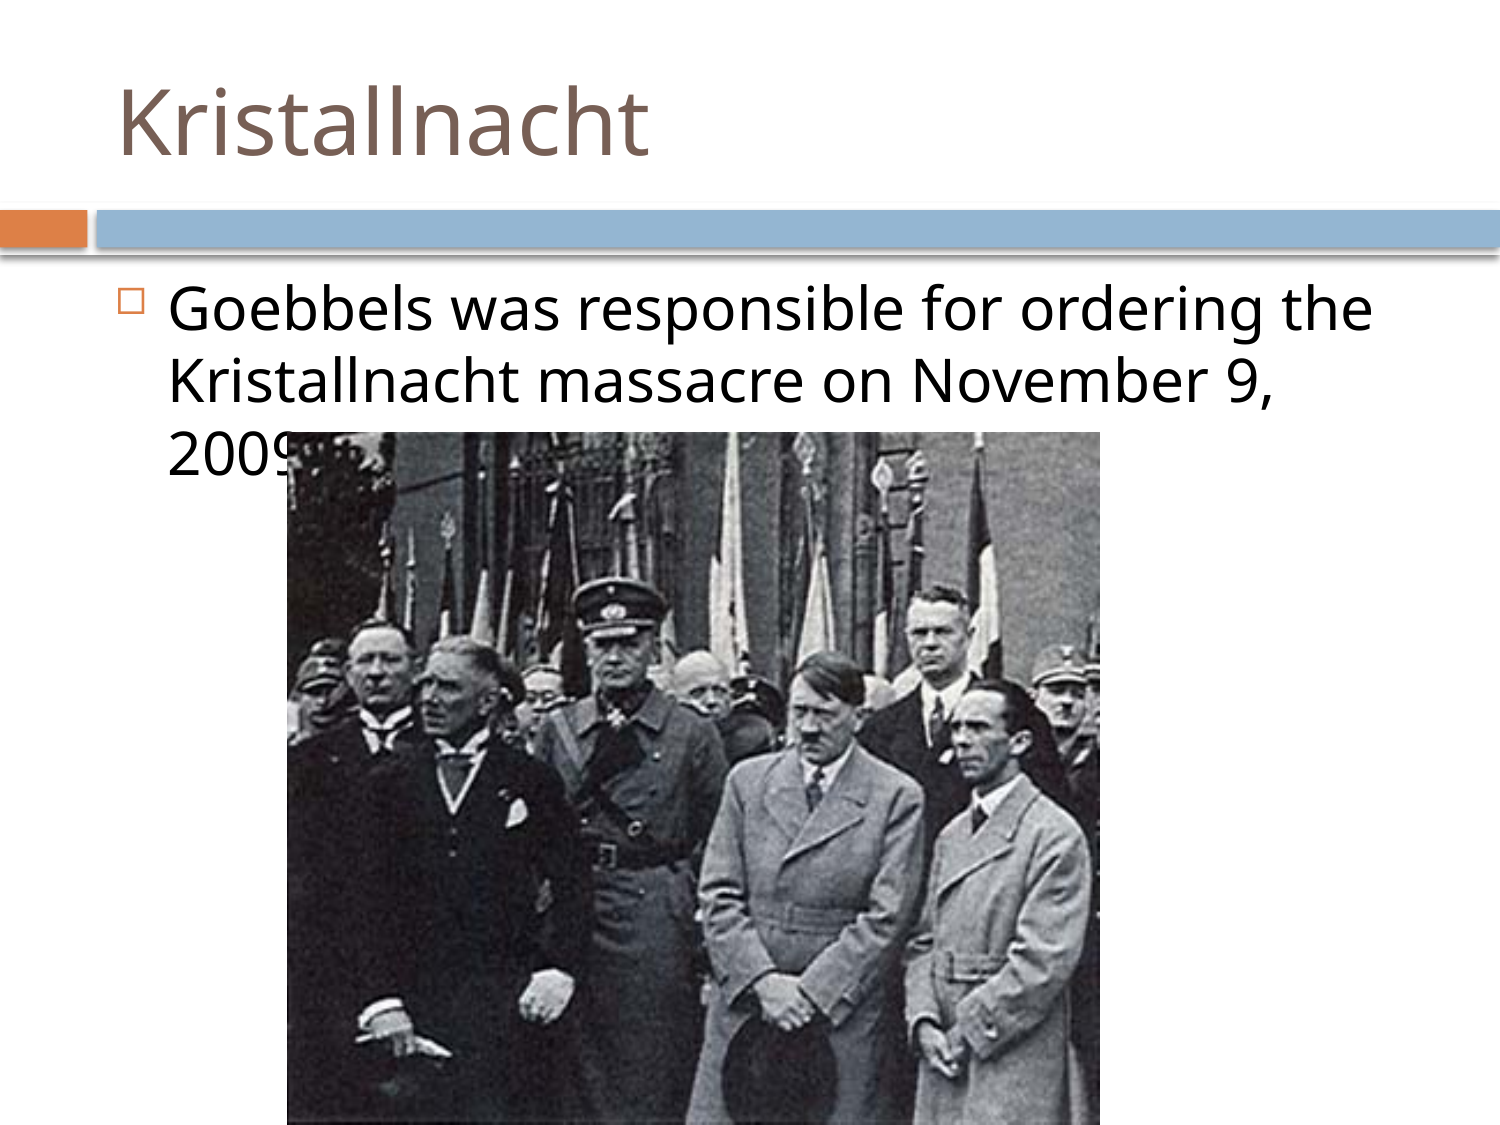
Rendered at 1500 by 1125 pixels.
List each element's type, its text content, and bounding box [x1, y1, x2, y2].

list Goebbels was responsible for ordering the Kristallnacht massacre on November 9, 2009. [100, 262, 1438, 1000]
picture [287, 432, 1101, 1125]
title Kristallnacht [100, 37, 1438, 200]
